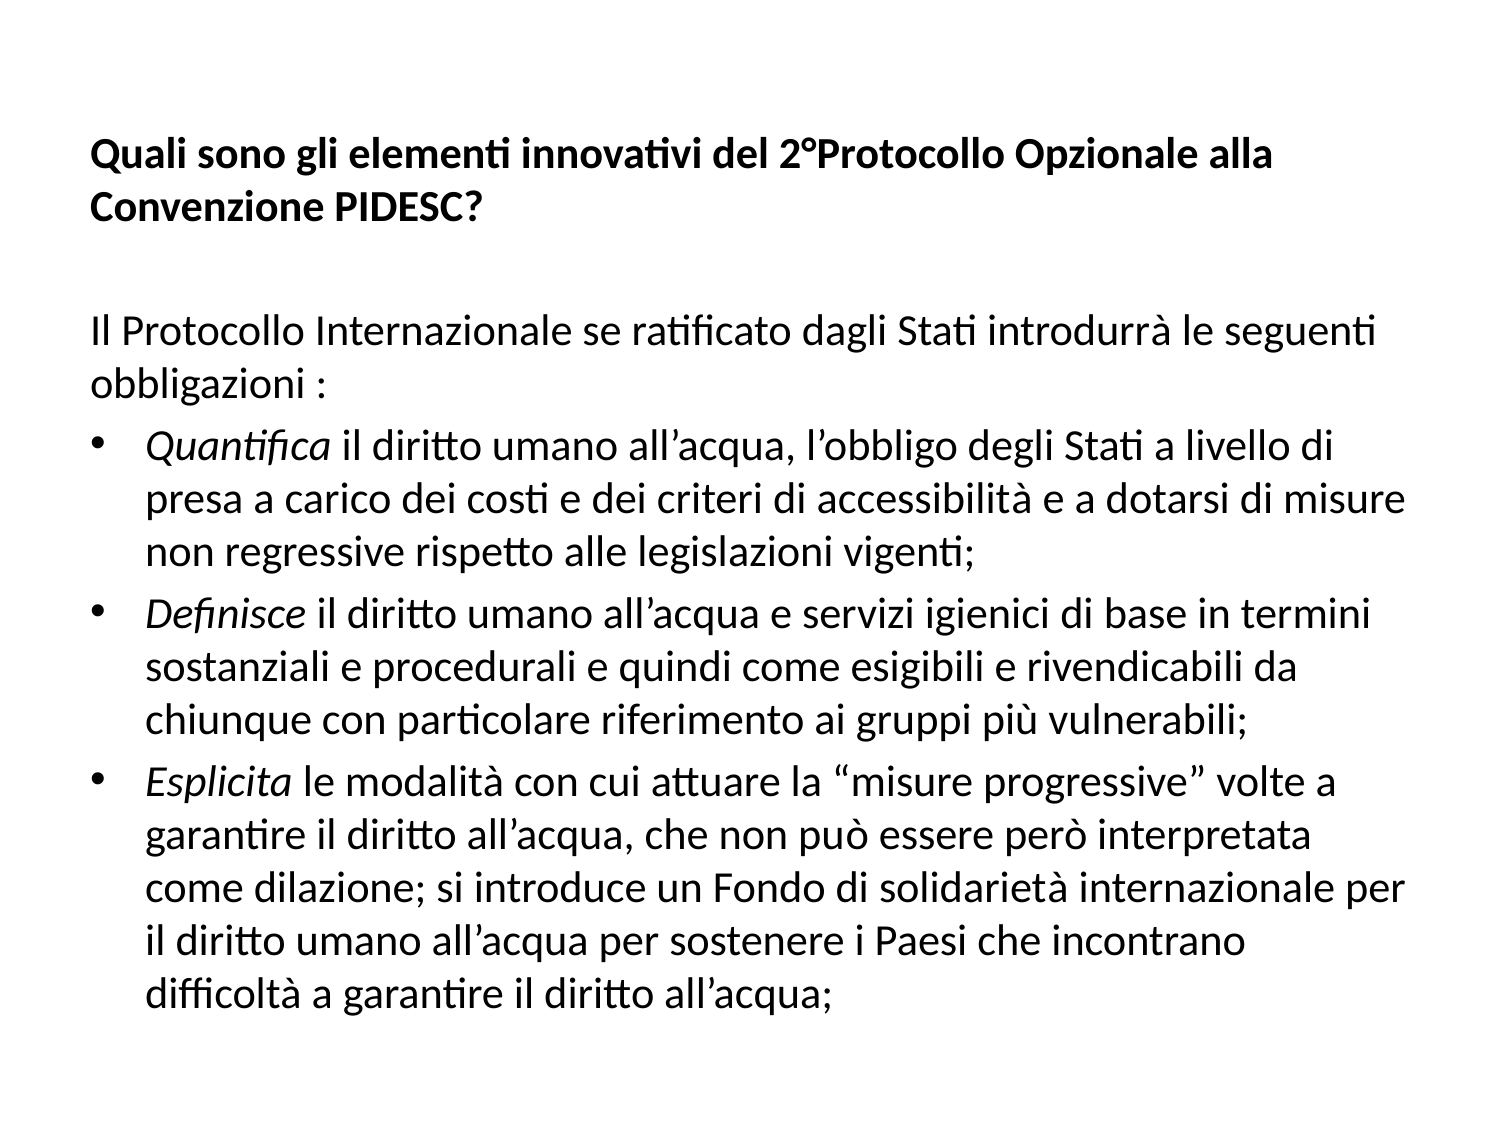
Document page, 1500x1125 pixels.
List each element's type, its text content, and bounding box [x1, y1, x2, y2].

list Quali sono gli elementi innovativi del 2°Protocollo Opzionale alla Convenzione PIDESC? Il Protocollo Internazionale se ratificato dagli Stati introdurrà le seguenti obbligazioni : Quantifica il diritto umano all’acqua, l’obbligo degli Stati a livello di presa a carico dei costi e dei criteri di accessibilità e a dotarsi di misure non regressive rispetto alle legislazioni vigenti; Definisce il diritto umano all’acqua e servizi igienici di base in termini sostanziali e procedurali e quindi come esigibili e rivendicabili da chiunque con particolare riferimento ai gruppi più vulnerabili; Esplicita le modalità con cui attuare la “misure progressive” volte a garantire il diritto all’acqua, che non può essere però interpretata come dilazione; si introduce un Fondo di solidarietà internazionale per il diritto umano all’acqua per sostenere i Paesi che incontrano difficoltà a garantire il diritto all’acqua; [75, 116, 1425, 1037]
